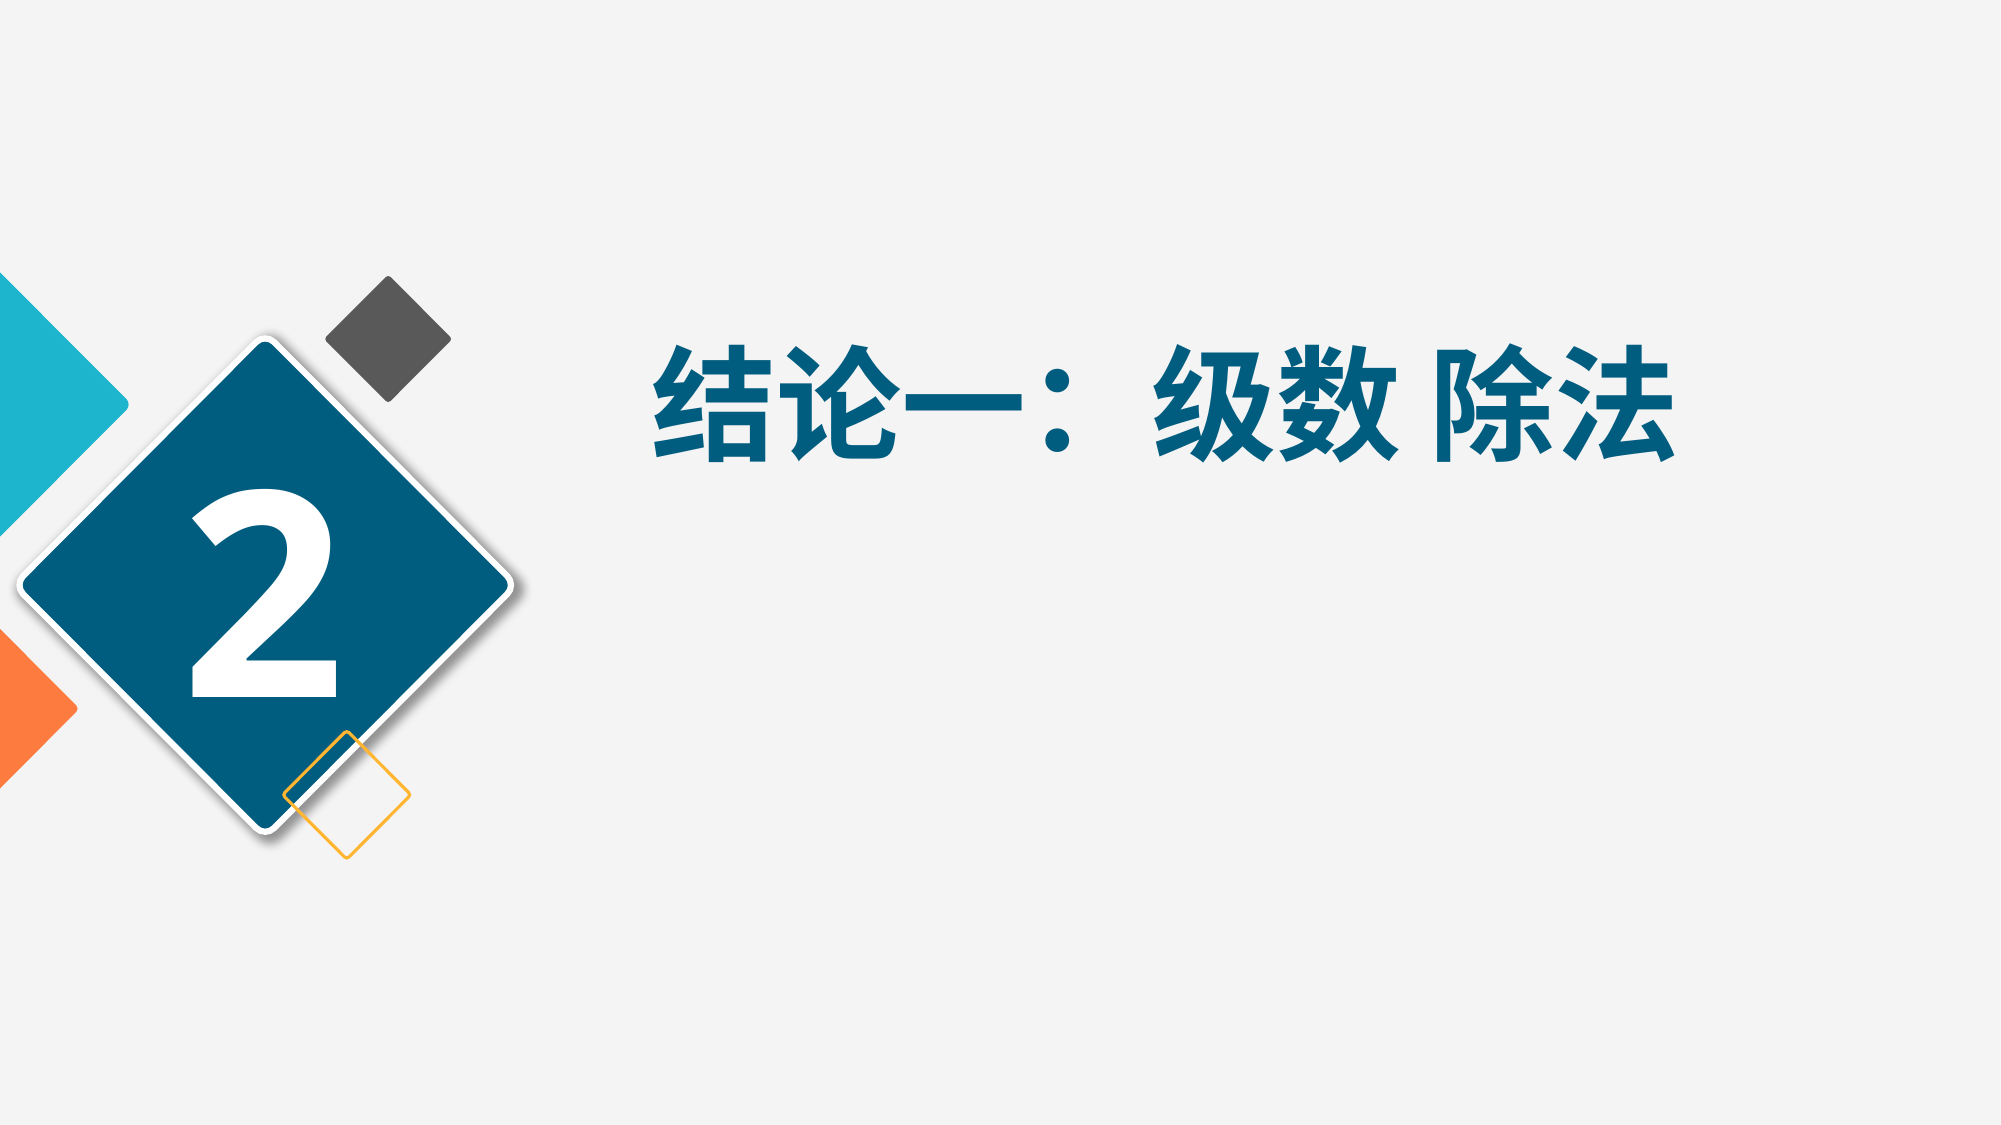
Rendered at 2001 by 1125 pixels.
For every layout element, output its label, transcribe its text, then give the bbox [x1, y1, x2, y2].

text_box [325, 276, 452, 403]
text_box [190, 762, 314, 832]
text_box [19, 432, 166, 738]
text_box [0, 272, 129, 537]
text_box 2 [166, 402, 361, 762]
text_box 结论一：级数 除法 [551, 326, 1780, 477]
text_box [283, 744, 410, 858]
text_box [361, 429, 511, 741]
text_box [196, 338, 334, 402]
text_box [0, 628, 78, 789]
